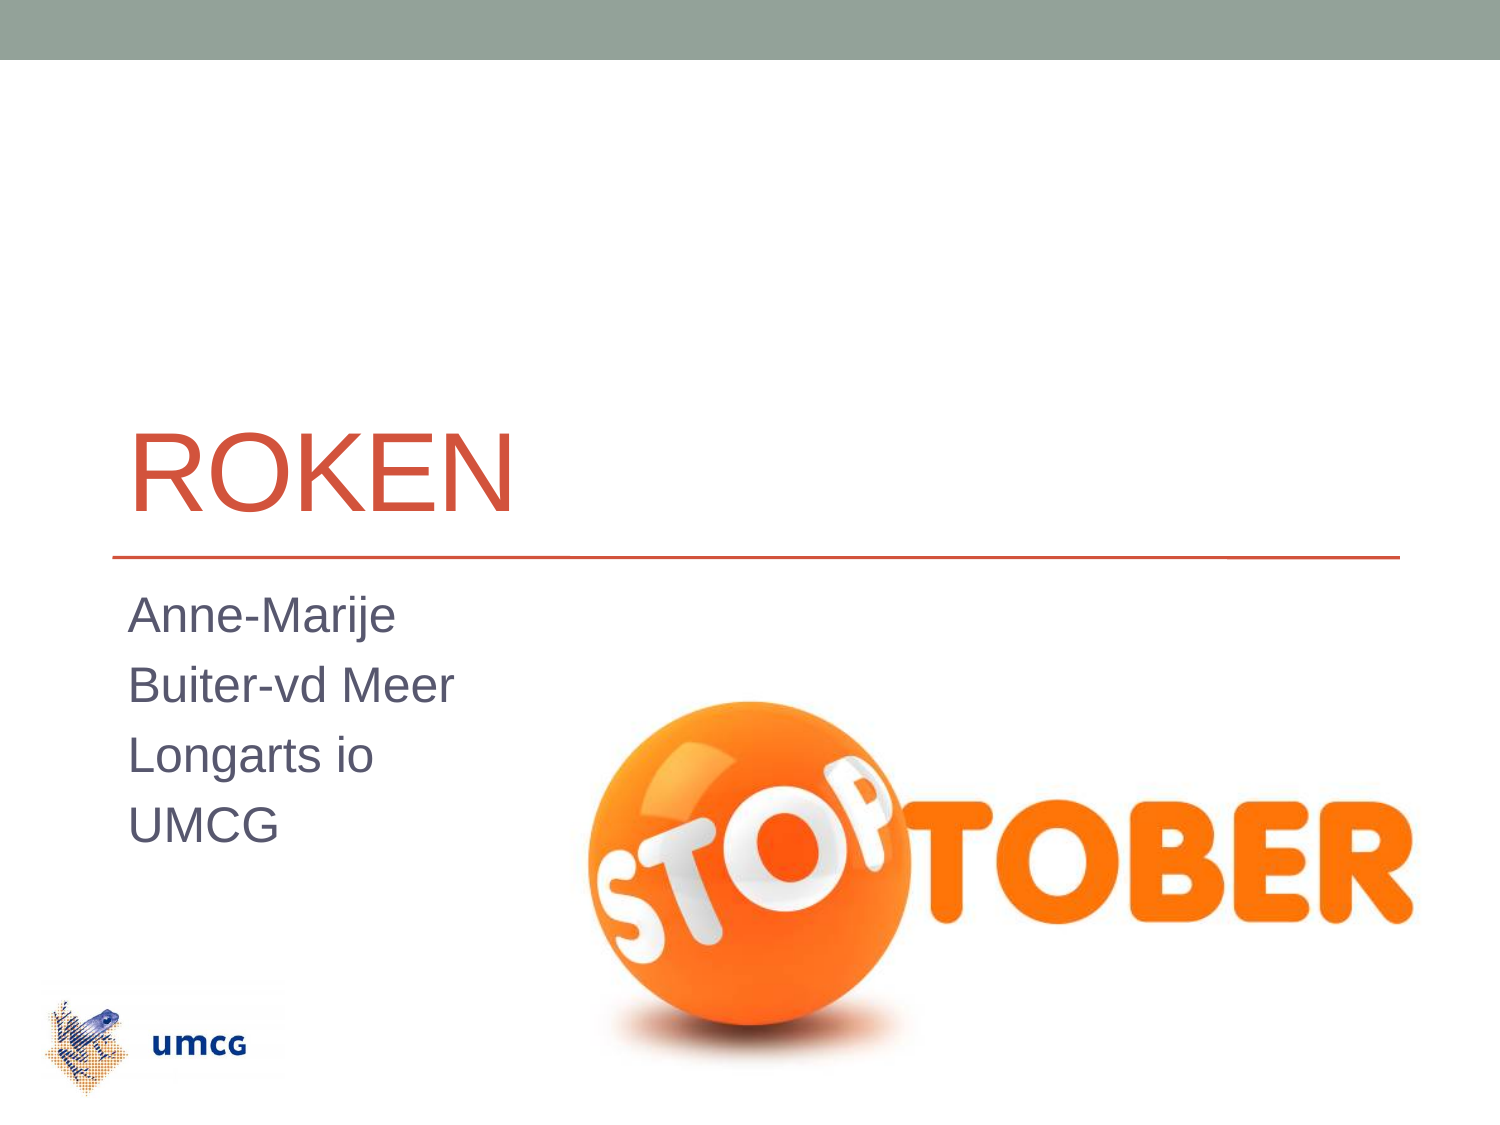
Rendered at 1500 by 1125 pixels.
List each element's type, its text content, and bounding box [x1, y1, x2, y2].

subtitle Anne-Marije Buiter-vd Meer Longarts io UMCG [112, 575, 1163, 863]
title ROKEN [112, 224, 1400, 542]
picture [41, 980, 286, 1119]
picture [489, 600, 1500, 1125]
